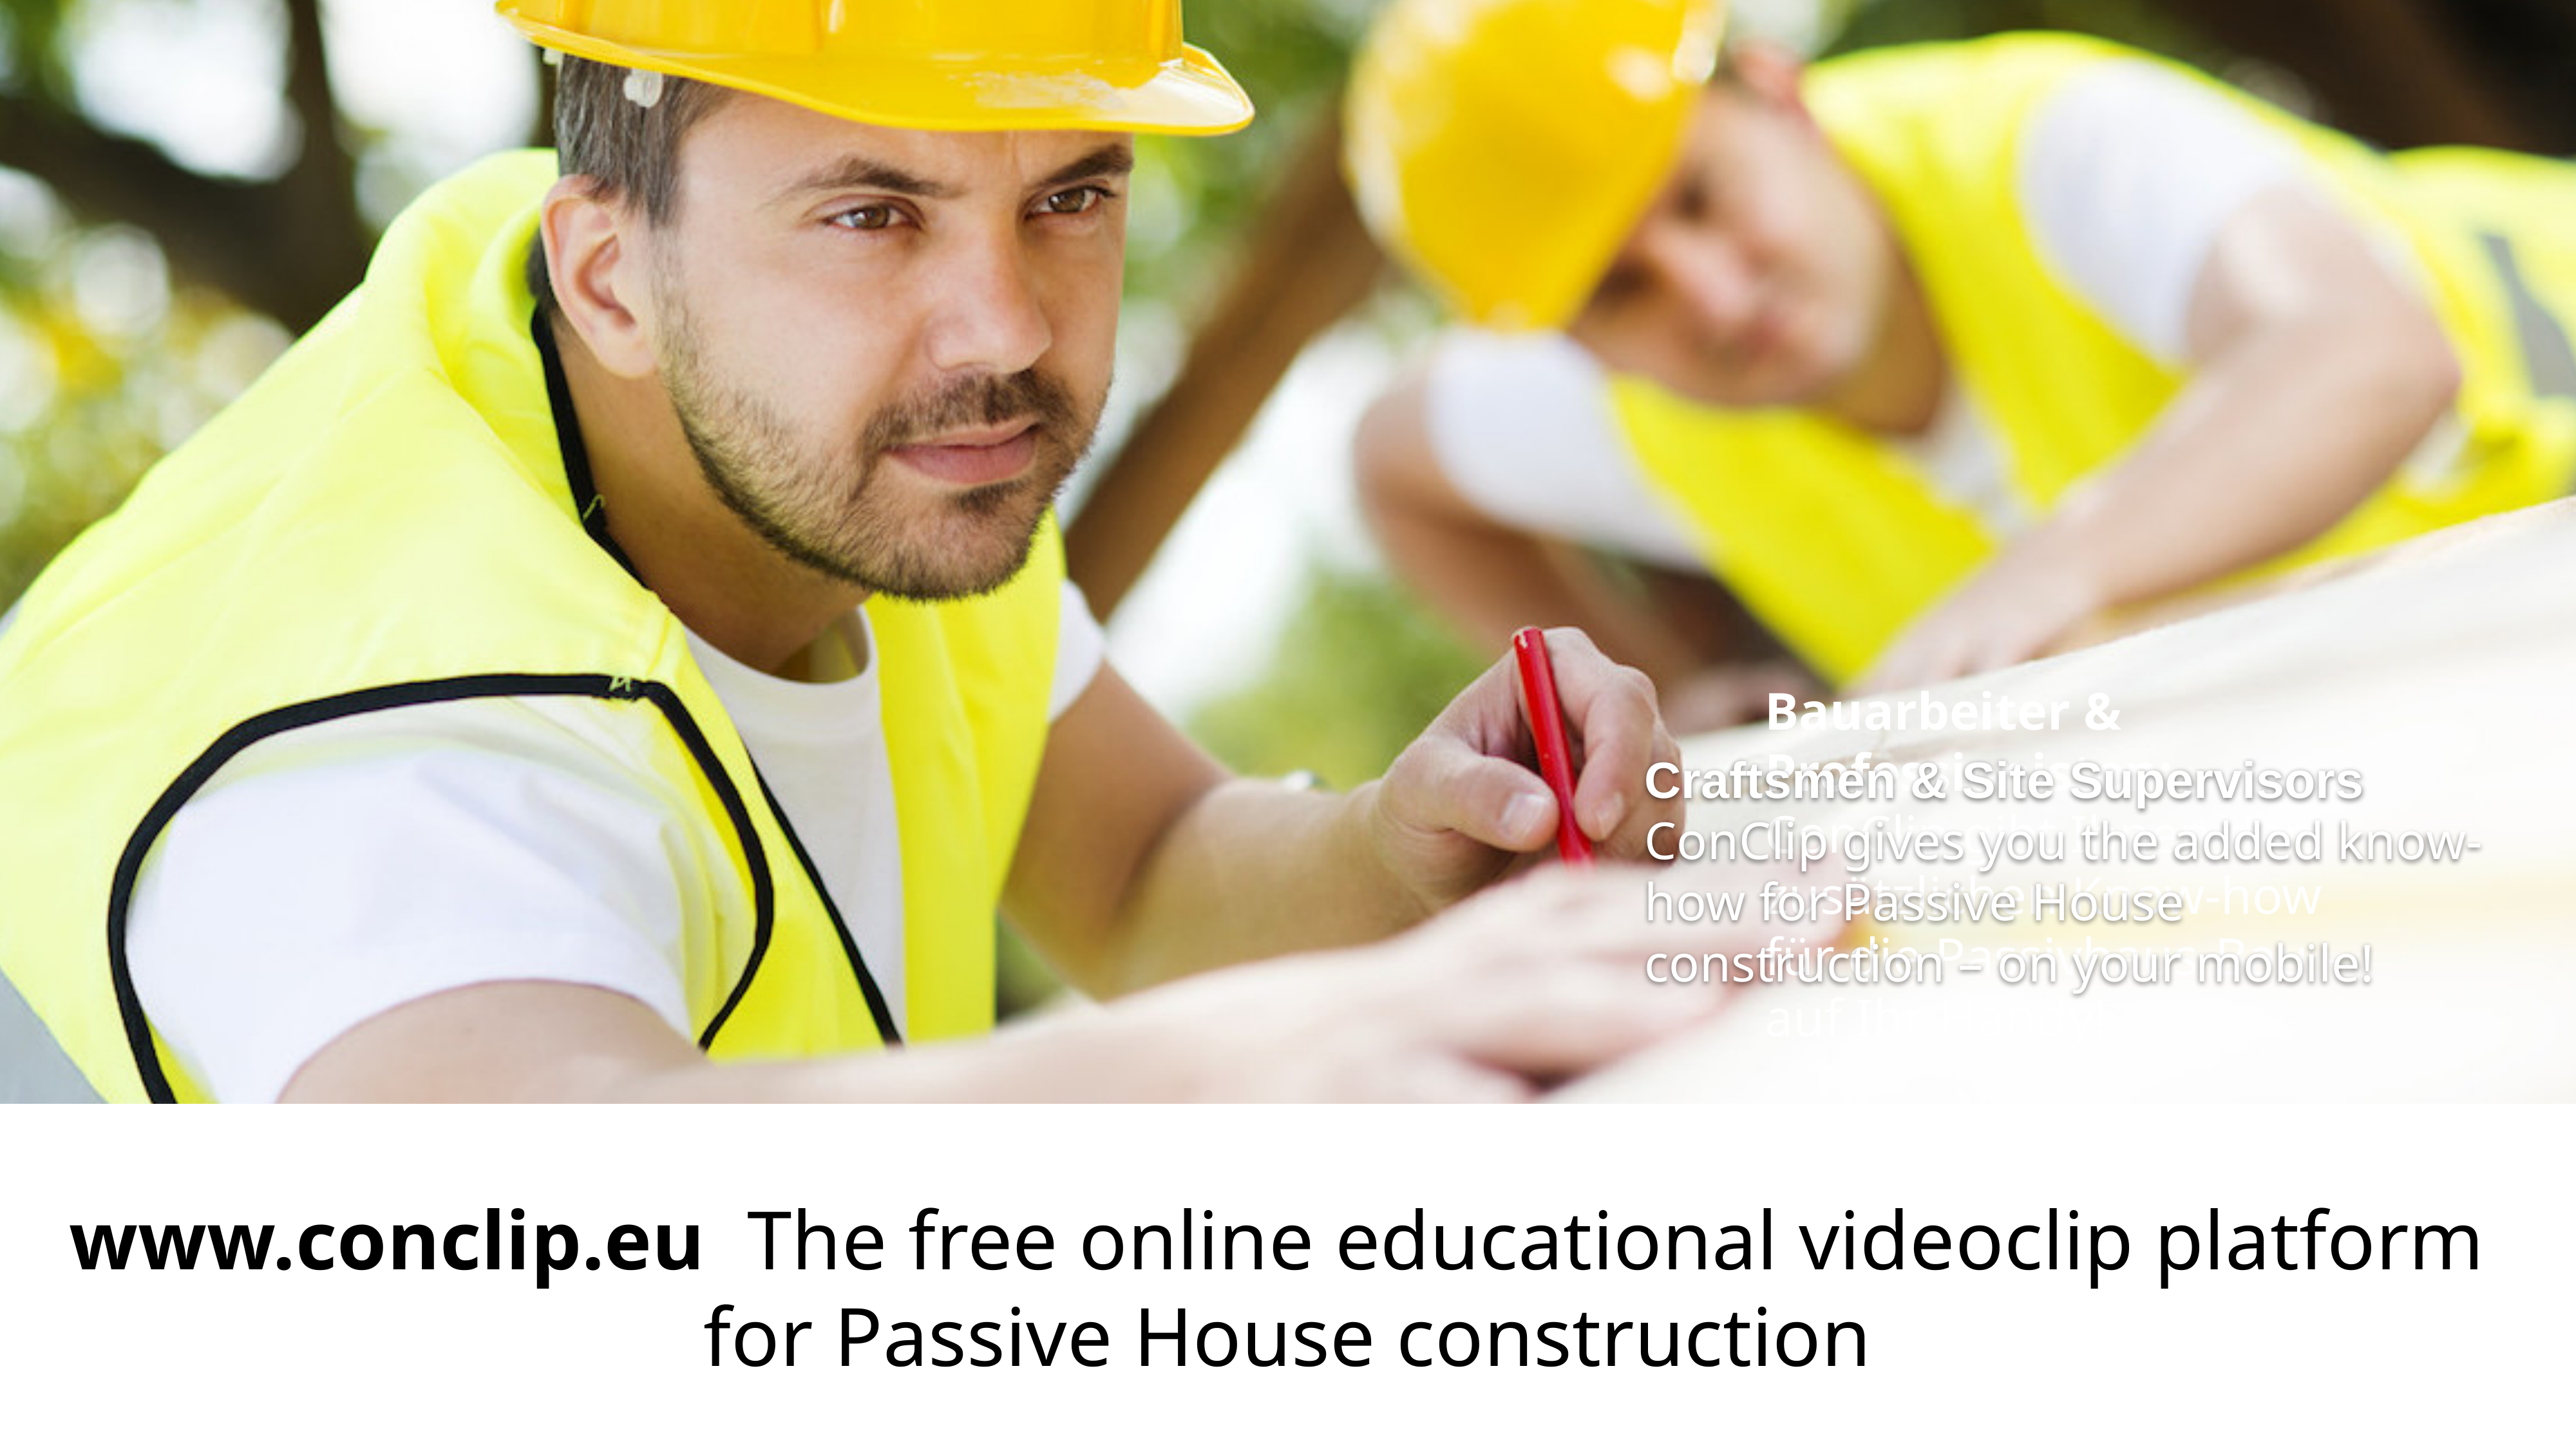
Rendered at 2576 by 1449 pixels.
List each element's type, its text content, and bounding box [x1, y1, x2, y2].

picture [0, 0, 2576, 1104]
text_box www.conclip.eu The free online educational videoclip platform for Passive House construction [57, 1181, 2519, 1390]
